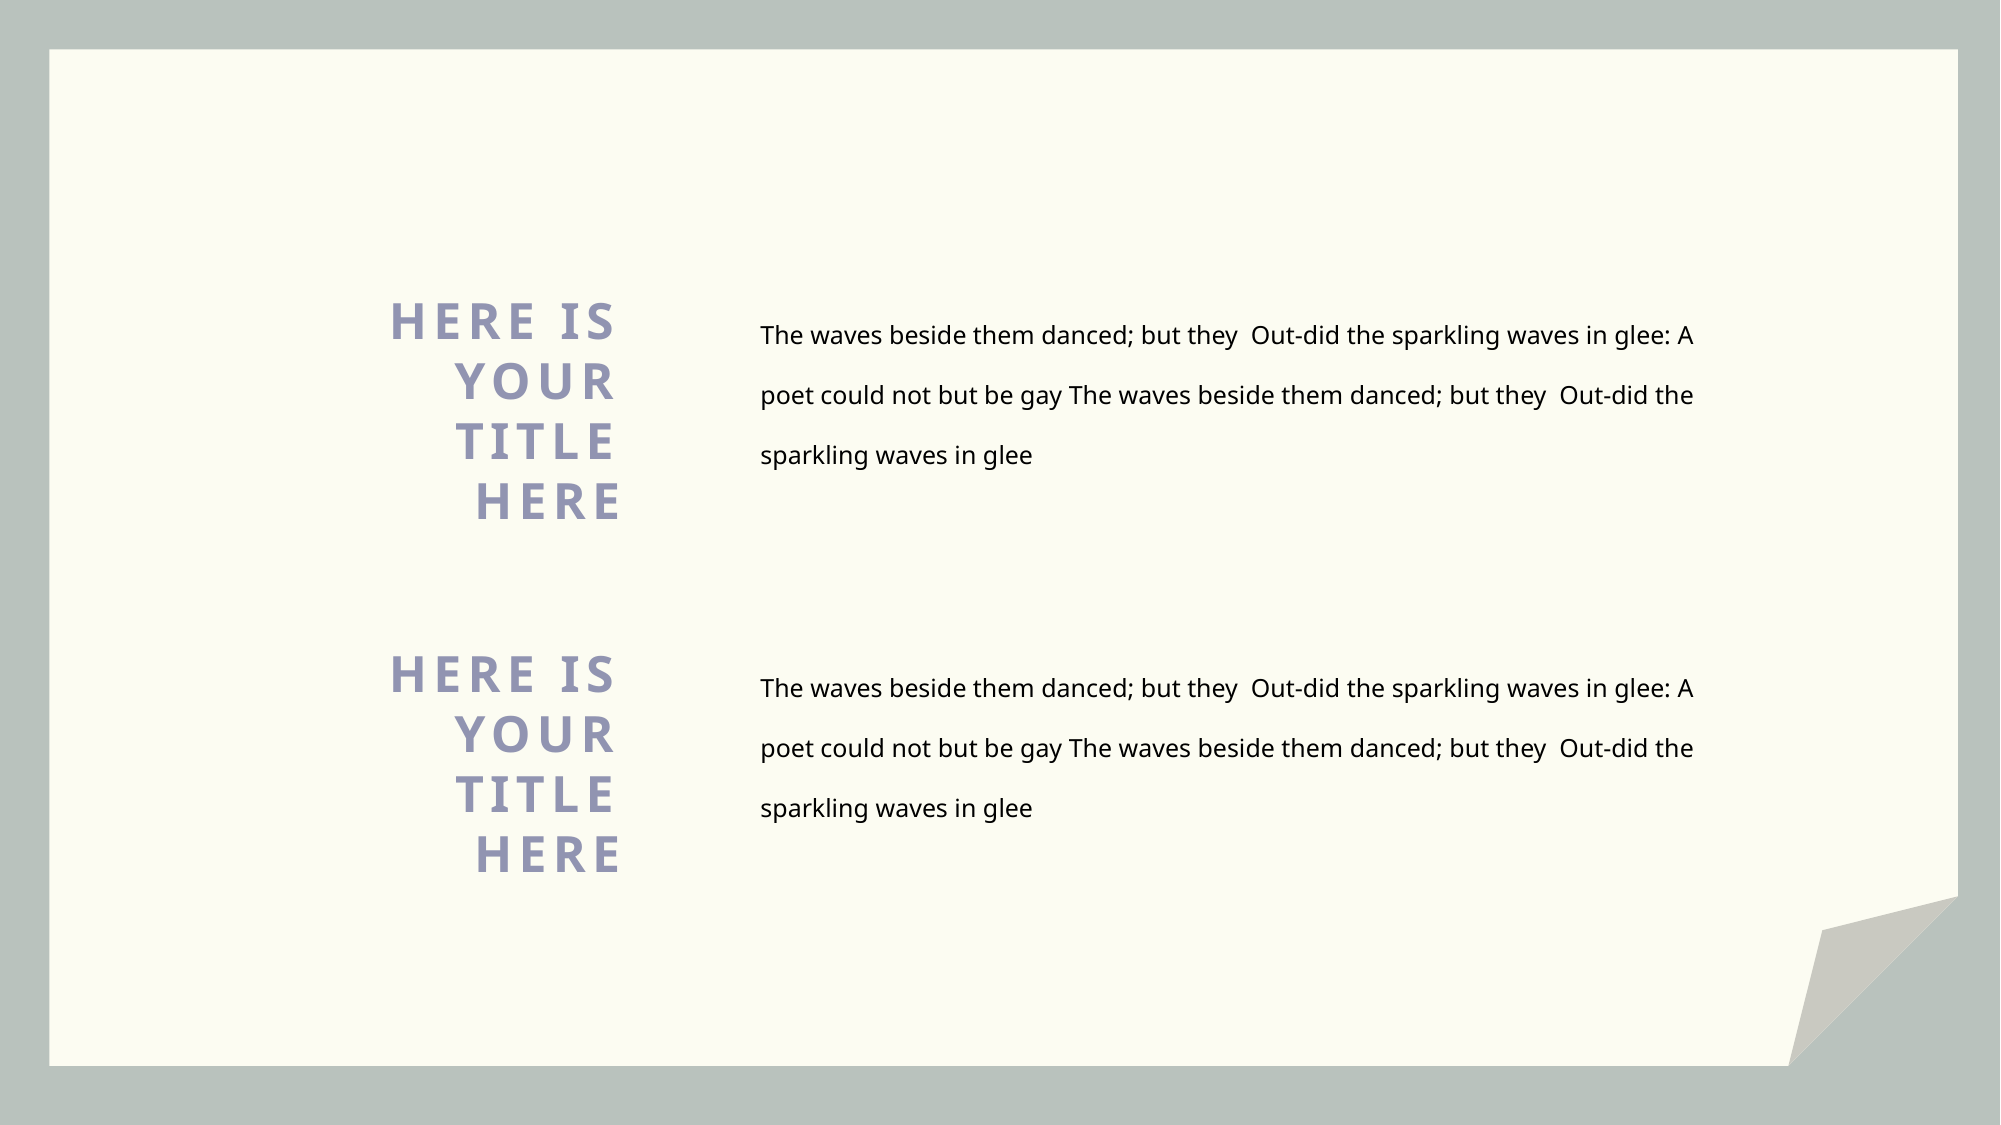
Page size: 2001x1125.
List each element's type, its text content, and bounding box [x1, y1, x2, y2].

text_box HERE IS YOUR TITLE HERE [278, 635, 635, 891]
text_box The waves beside them danced; but they Out-did the sparkling waves in glee: A poet could not but be gay The waves beside them danced; but they Out-did the sparkling waves in glee [745, 282, 1718, 477]
text_box The waves beside them danced; but they Out-did the sparkling waves in glee: A poet could not but be gay The waves beside them danced; but they Out-did the sparkling waves in glee [745, 635, 1718, 830]
text_box HERE IS YOUR TITLE HERE [278, 282, 635, 537]
text_box [48, 48, 1962, 1067]
